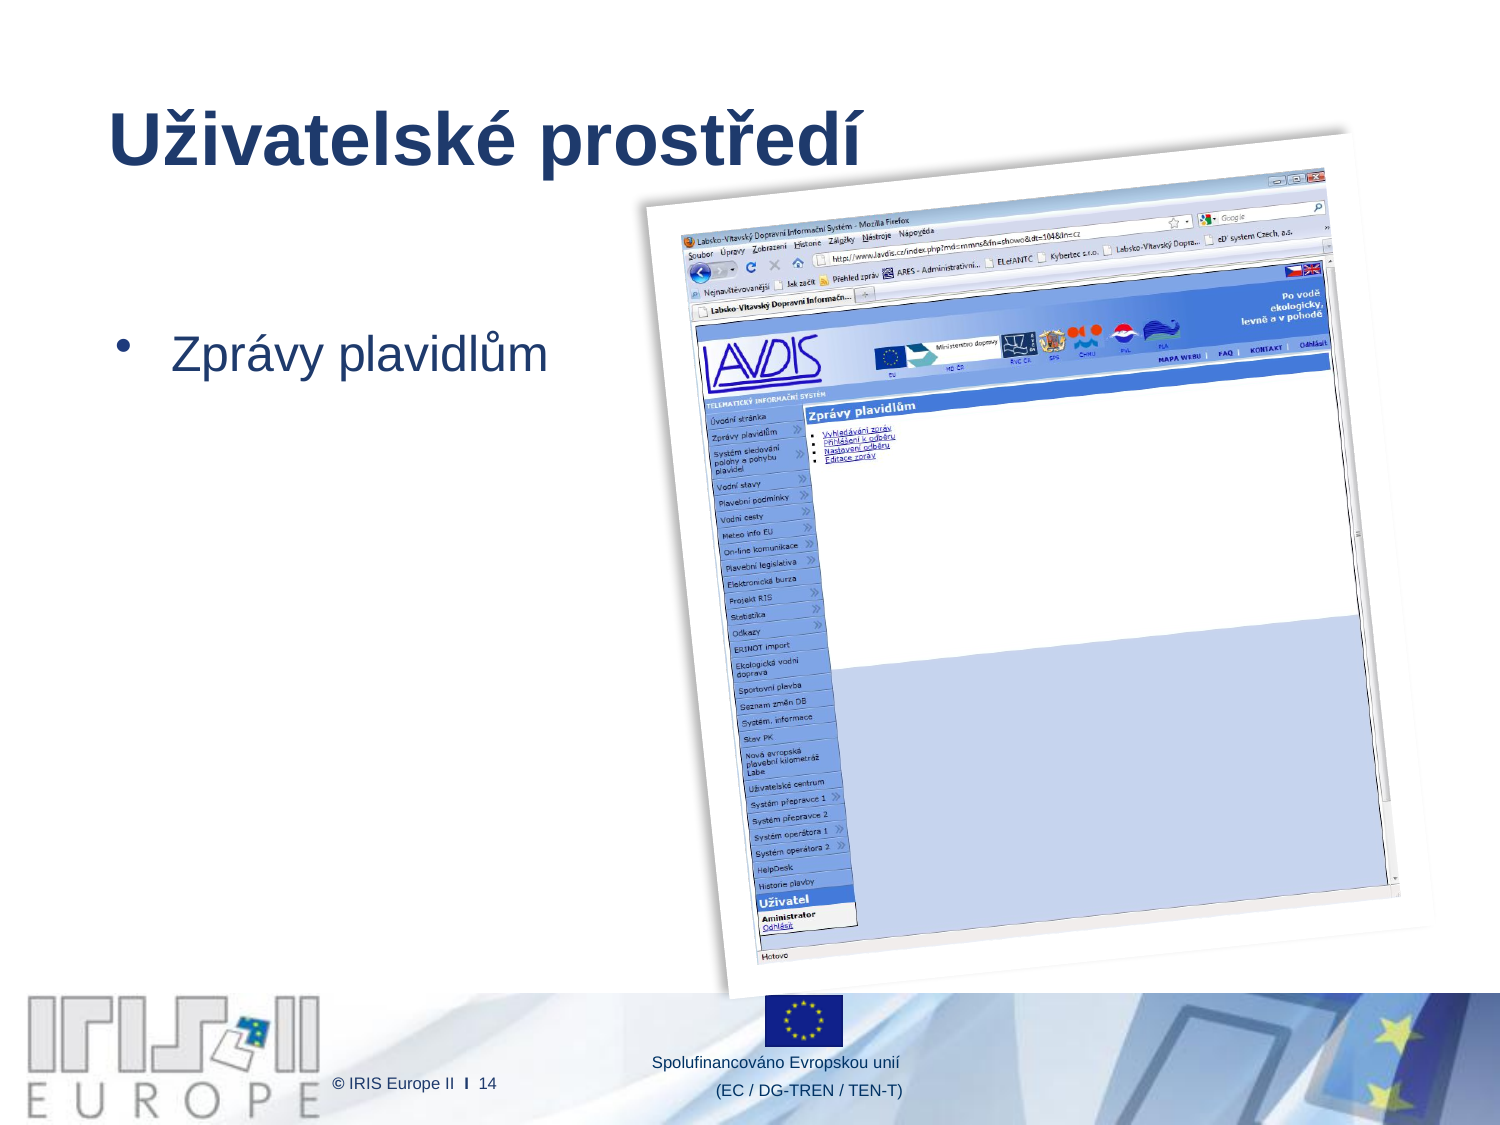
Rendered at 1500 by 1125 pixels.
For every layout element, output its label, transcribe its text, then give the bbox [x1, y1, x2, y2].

title Uživatelské prostředí [93, 81, 1393, 189]
picture [681, 169, 1400, 964]
list Zprávy plavidlům [100, 314, 660, 458]
picture [0, 993, 1500, 1125]
